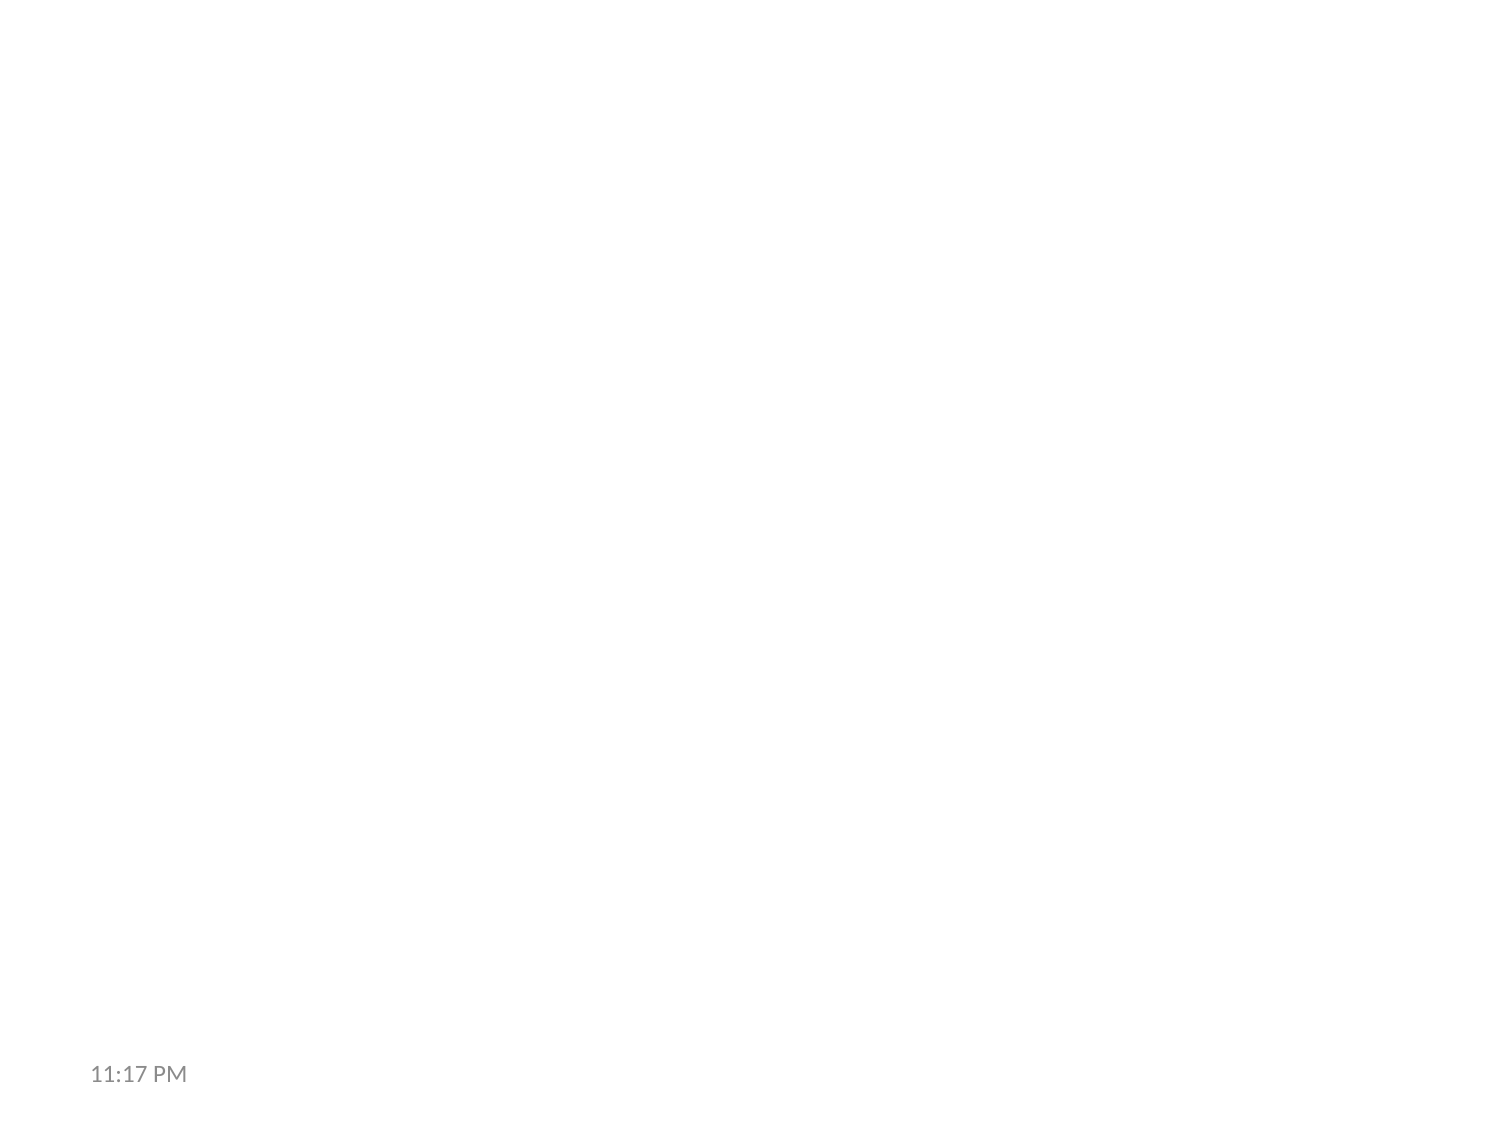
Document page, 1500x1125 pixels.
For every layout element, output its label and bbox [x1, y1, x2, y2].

slide_number [75, 1042, 425, 1103]
